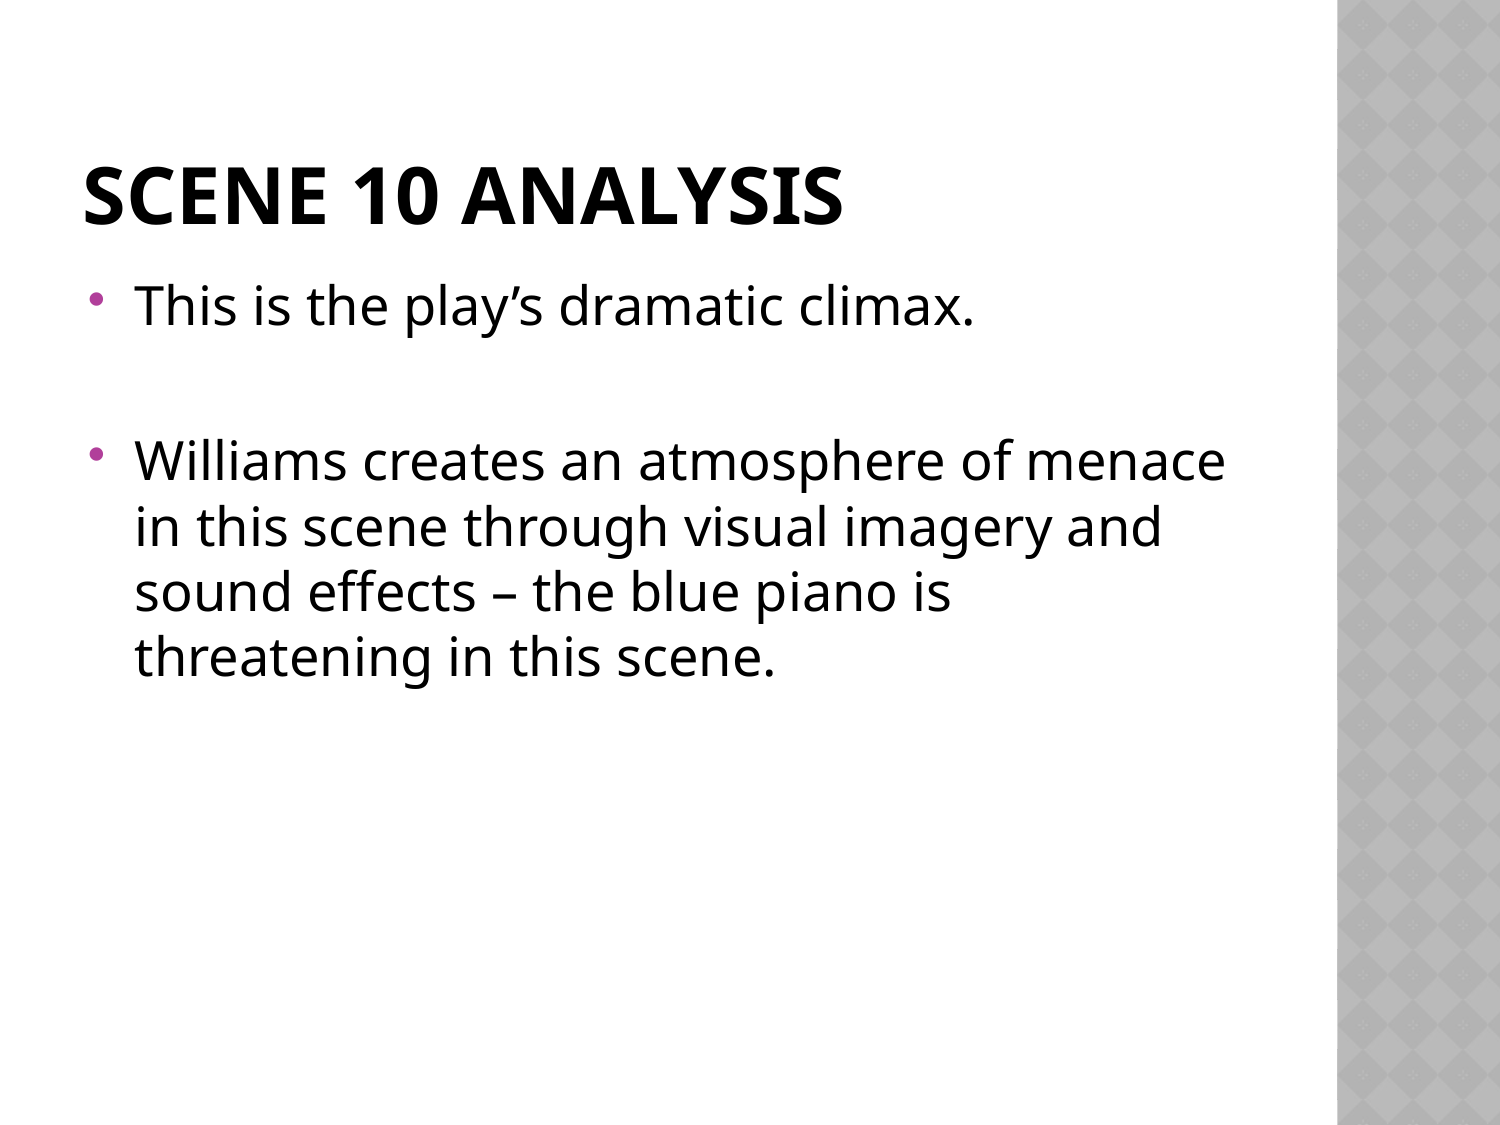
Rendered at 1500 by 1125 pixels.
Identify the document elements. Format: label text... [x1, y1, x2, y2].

list This is the play’s dramatic climax. Williams creates an atmosphere of menace in this scene through visual imagery and sound effects – the blue piano is threatening in this scene. [75, 264, 1263, 1059]
title SCENE 10 ANALYSIS [75, 52, 1263, 240]
